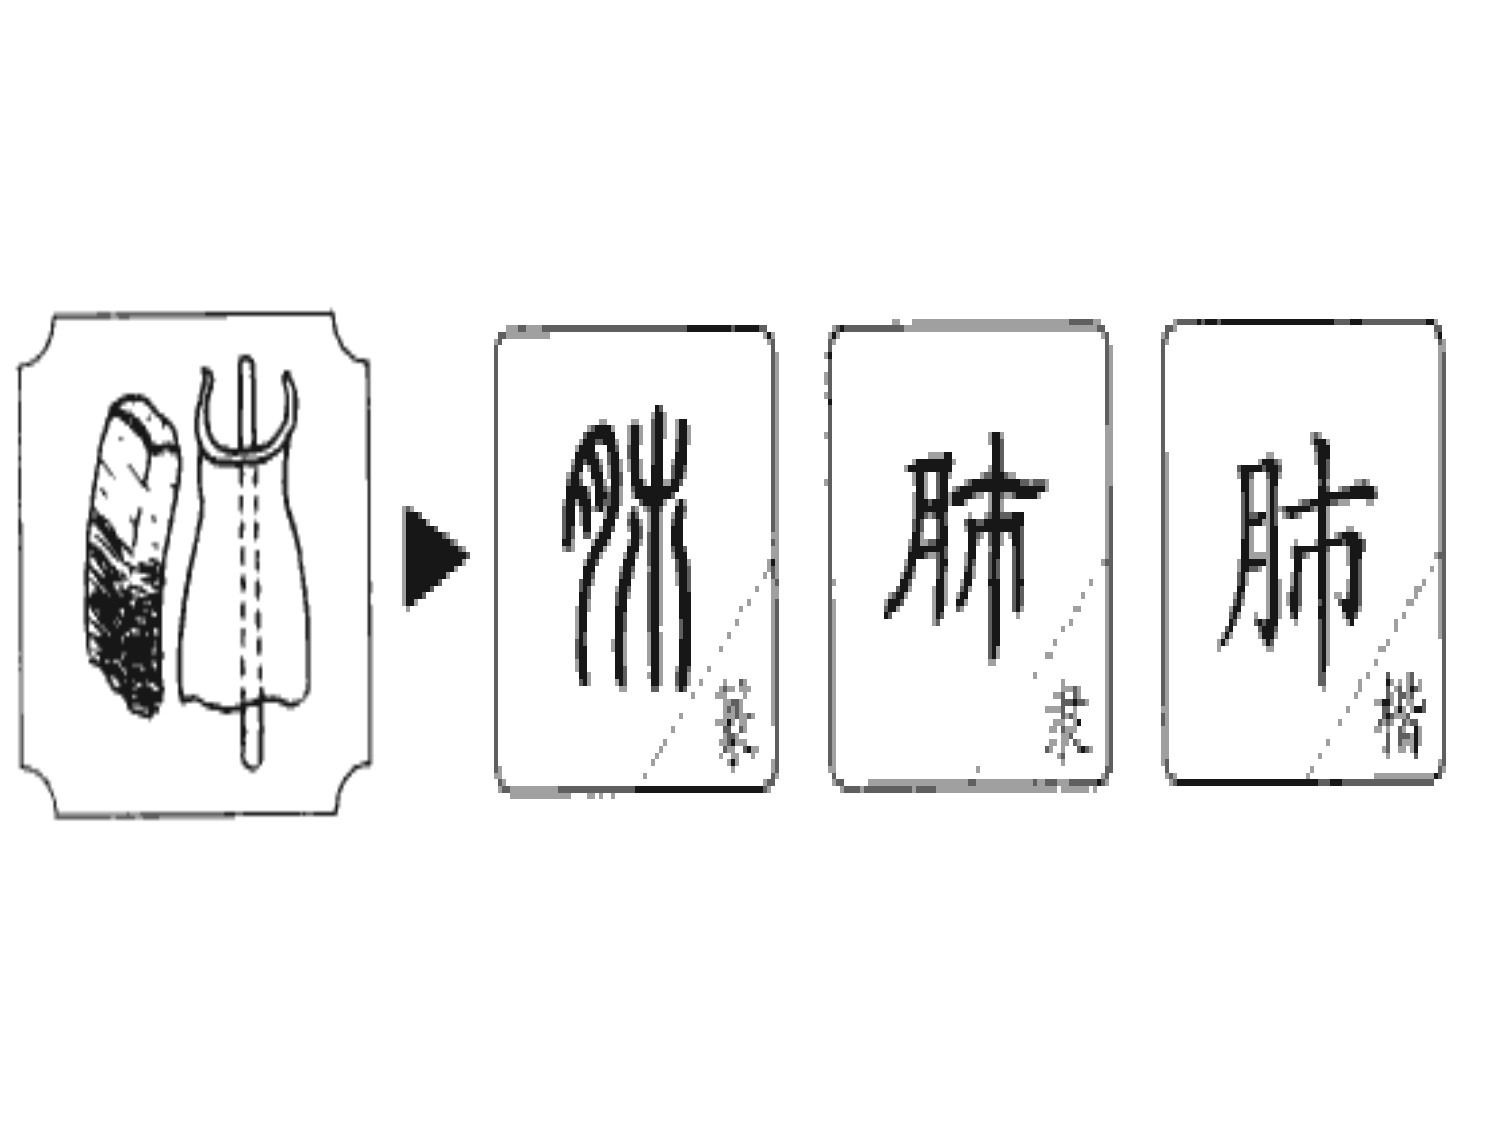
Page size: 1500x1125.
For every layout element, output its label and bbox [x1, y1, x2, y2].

text_box [0, 267, 1500, 847]
